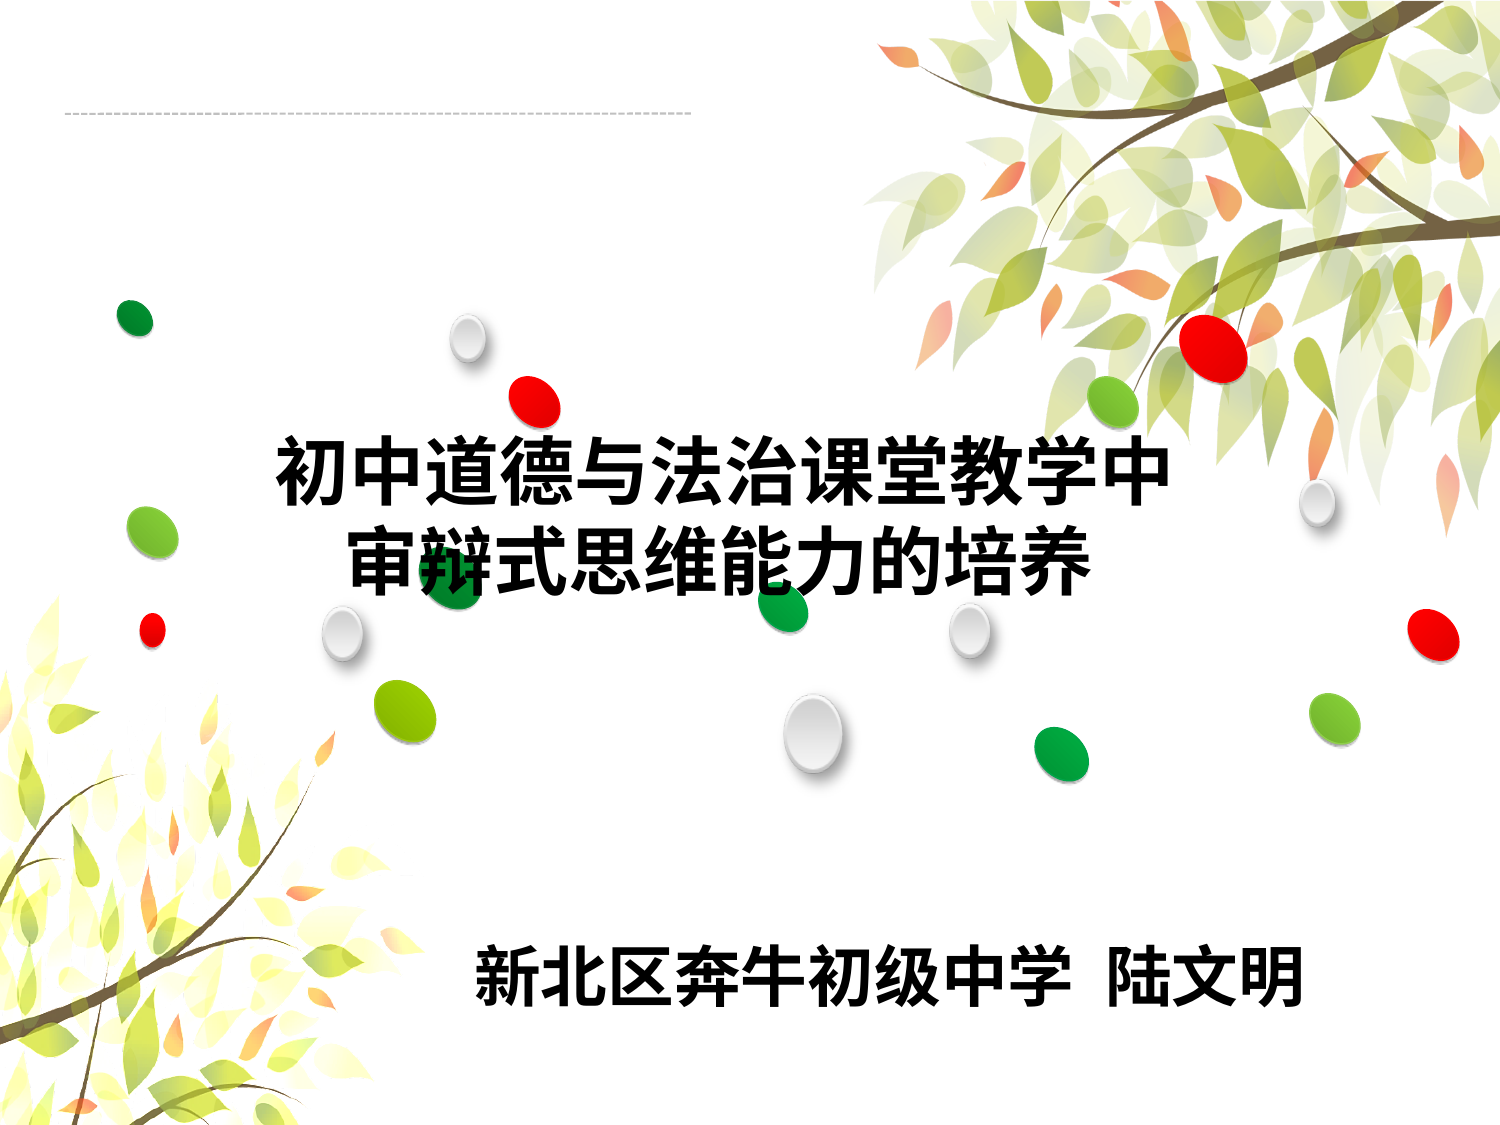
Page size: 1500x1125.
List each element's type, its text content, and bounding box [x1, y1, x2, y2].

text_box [771, 678, 867, 806]
text_box [509, 376, 560, 417]
text_box [1309, 693, 1360, 744]
text_box [127, 507, 178, 558]
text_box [437, 298, 510, 395]
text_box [1287, 462, 1360, 559]
text_box [426, 695, 436, 739]
text_box [1035, 727, 1089, 781]
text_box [309, 590, 387, 594]
text_box [1408, 609, 1459, 661]
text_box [937, 587, 1015, 691]
text_box 新北区奔牛初级中学 陆文明 [426, 928, 1355, 1022]
text_box [761, 612, 808, 632]
text_box [117, 301, 153, 336]
picture [862, 0, 1500, 538]
picture [0, 594, 426, 1125]
text_box 初中道德与法治课堂教学中 审辩式思维能力的培养 [260, 417, 1337, 612]
